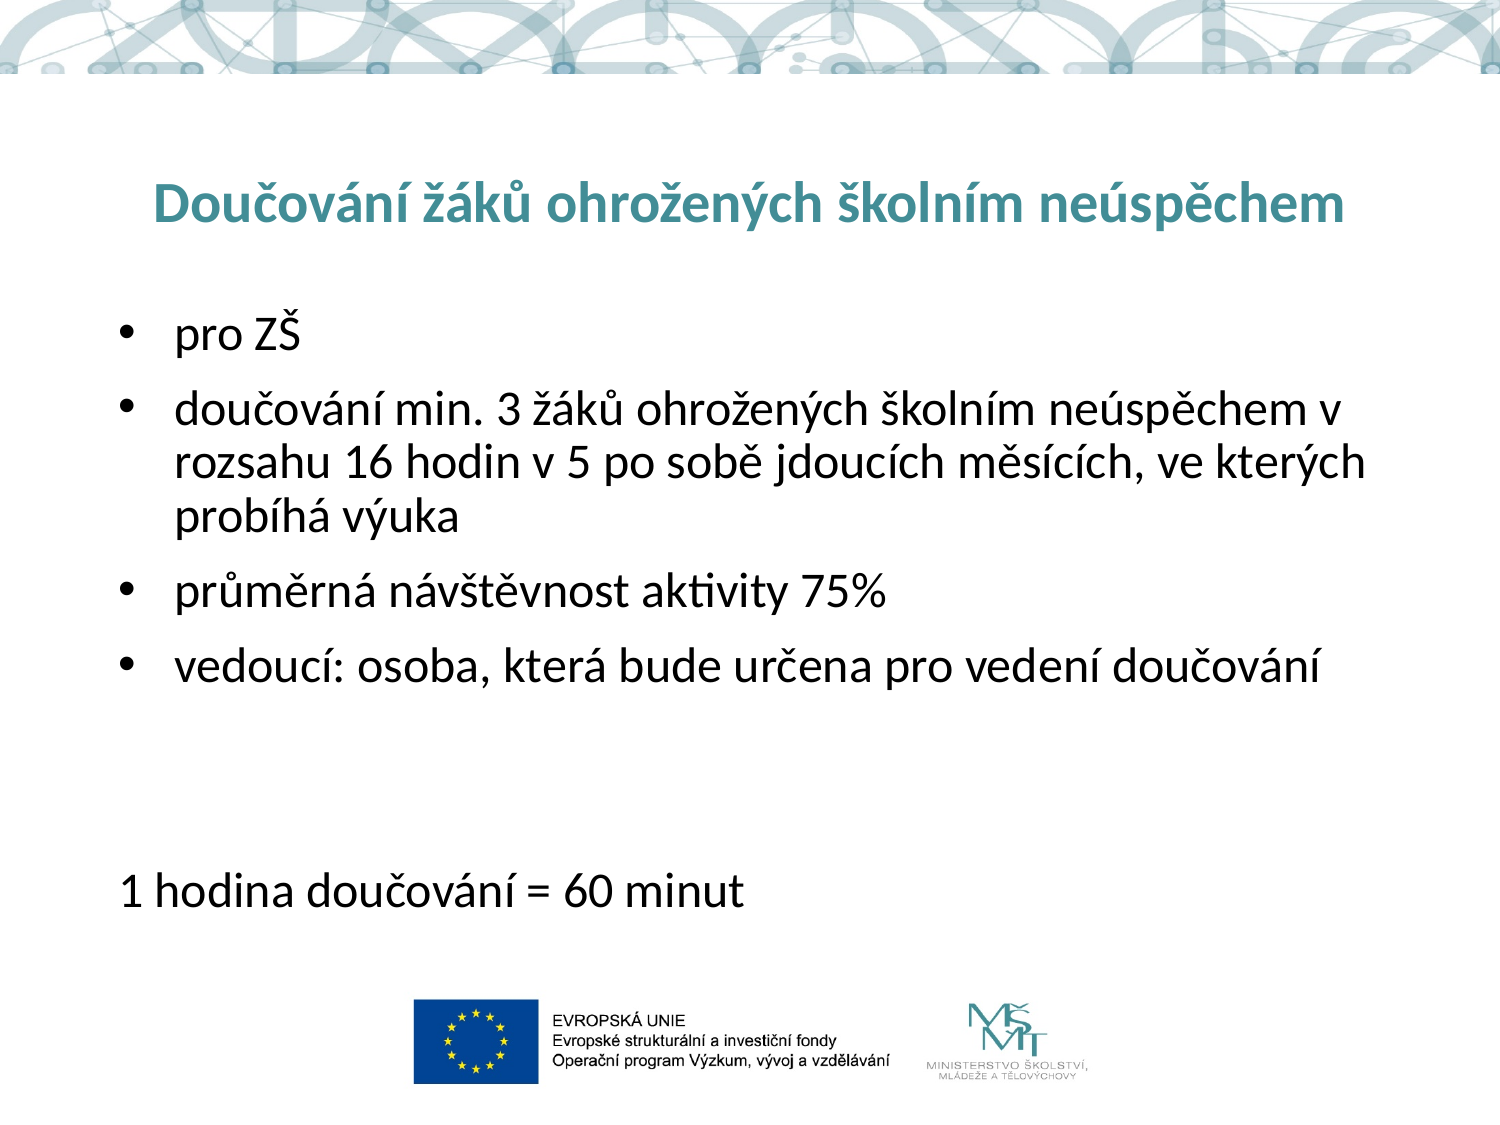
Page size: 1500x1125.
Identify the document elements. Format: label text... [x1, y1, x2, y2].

picture [371, 957, 1129, 1125]
list pro ZŠ doučování min. 3 žáků ohrožených školním neúspěchem v rozsahu 16 hodin v 5 po sobě jdoucích měsících, ve kterých probíhá výuka průměrná návštěvnost aktivity 75% vedoucí: osoba, která bude určena pro vedení doučování 1 hodina doučování = 60 minut [103, 299, 1397, 957]
title Doučování žáků ohrožených školním neúspěchem [103, 129, 1397, 278]
picture [0, 0, 1500, 74]
